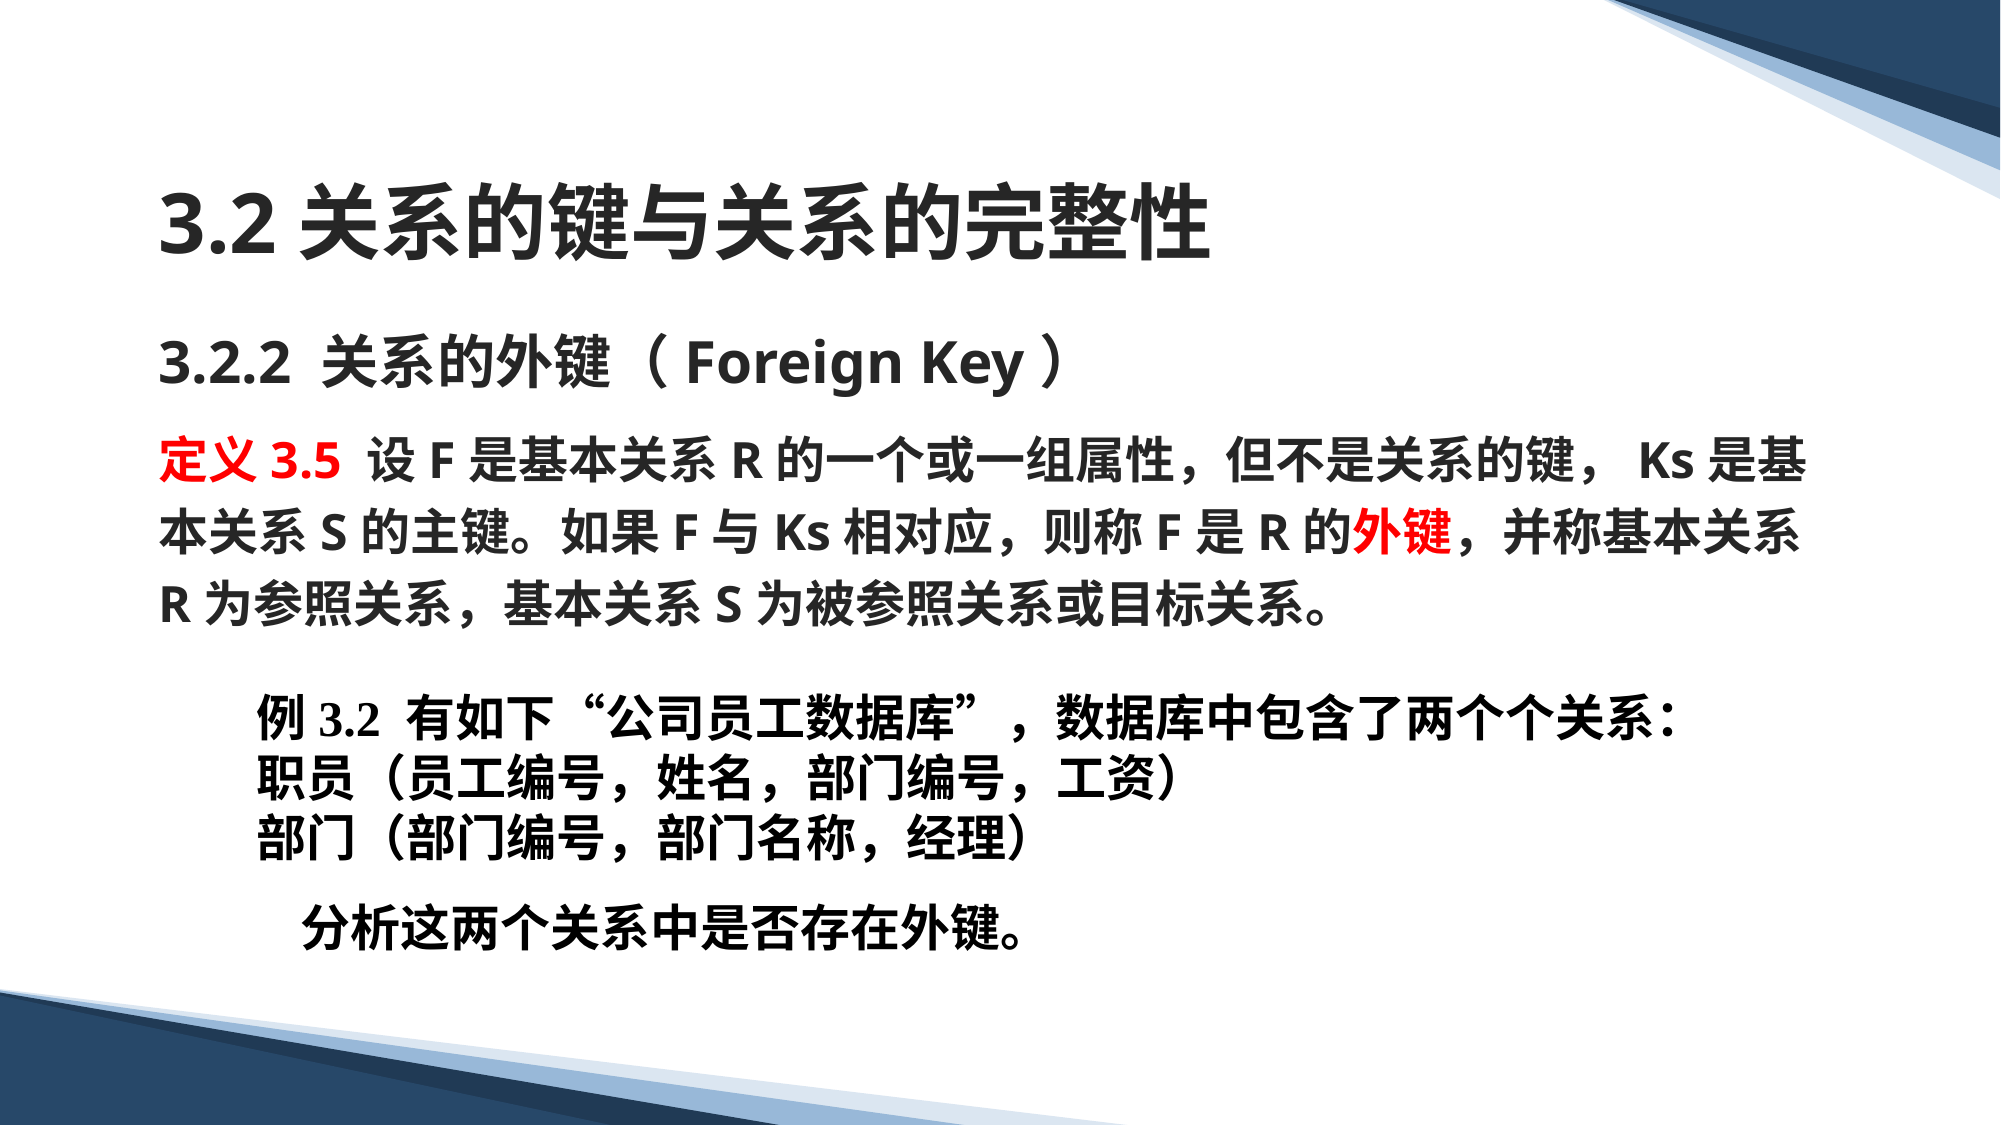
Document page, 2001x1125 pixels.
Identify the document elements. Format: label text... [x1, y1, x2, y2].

list 3.2.2 关系的外键（Foreign Key） 定义3.5 设F是基本关系R的一个或一组属性，但不是关系的键，Ks是基本关系S的主键。如果F与Ks相对应，则称F是R的外键，并称基本关系R为参照关系，基本关系S为被参照关系或目标关系。 [143, 303, 1857, 703]
text_box 例3.2 有如下“公司员工数据库”，数据库中包含了两个个关系： 职员（员工编号，姓名，部门编号，工资） 部门（部门编号，部门名称，经理） 分析这两个关系中是否存在外键。 [241, 678, 1904, 964]
title 3.2关系的键与关系的完整性 [143, 54, 1857, 280]
